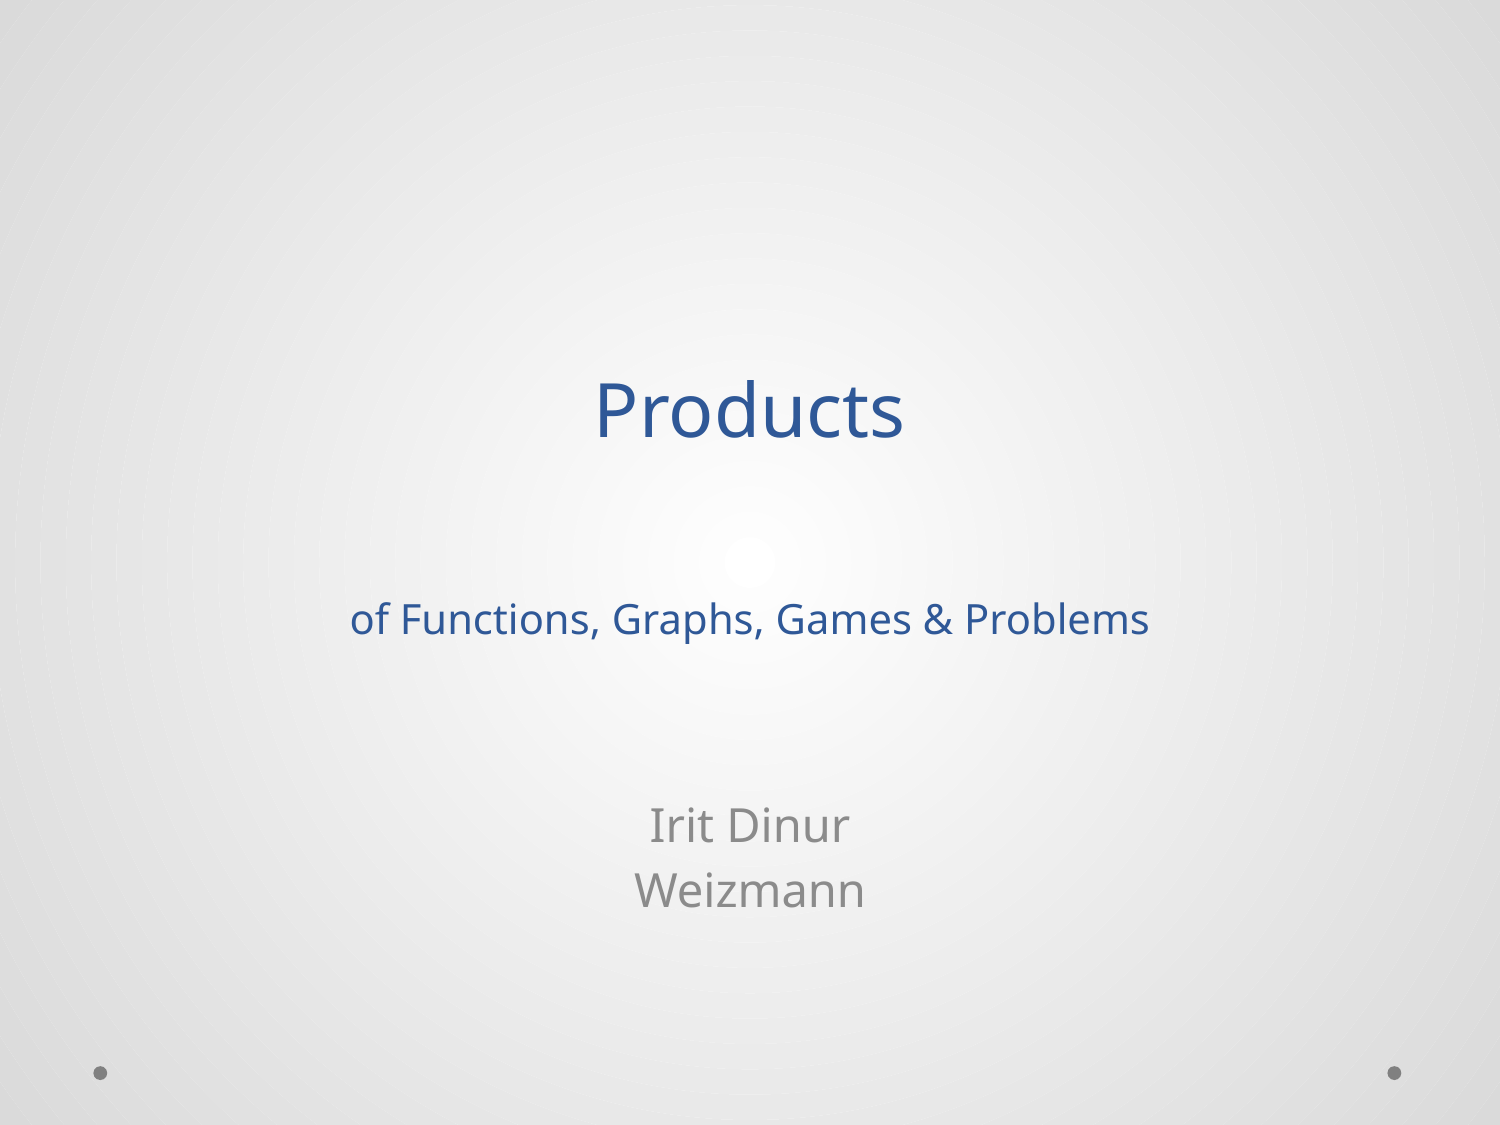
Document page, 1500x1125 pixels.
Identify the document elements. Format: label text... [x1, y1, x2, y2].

title Products of Functions, Graphs, Games & Problems [18, 125, 1482, 650]
subtitle Irit Dinur Weizmann [225, 787, 1275, 925]
